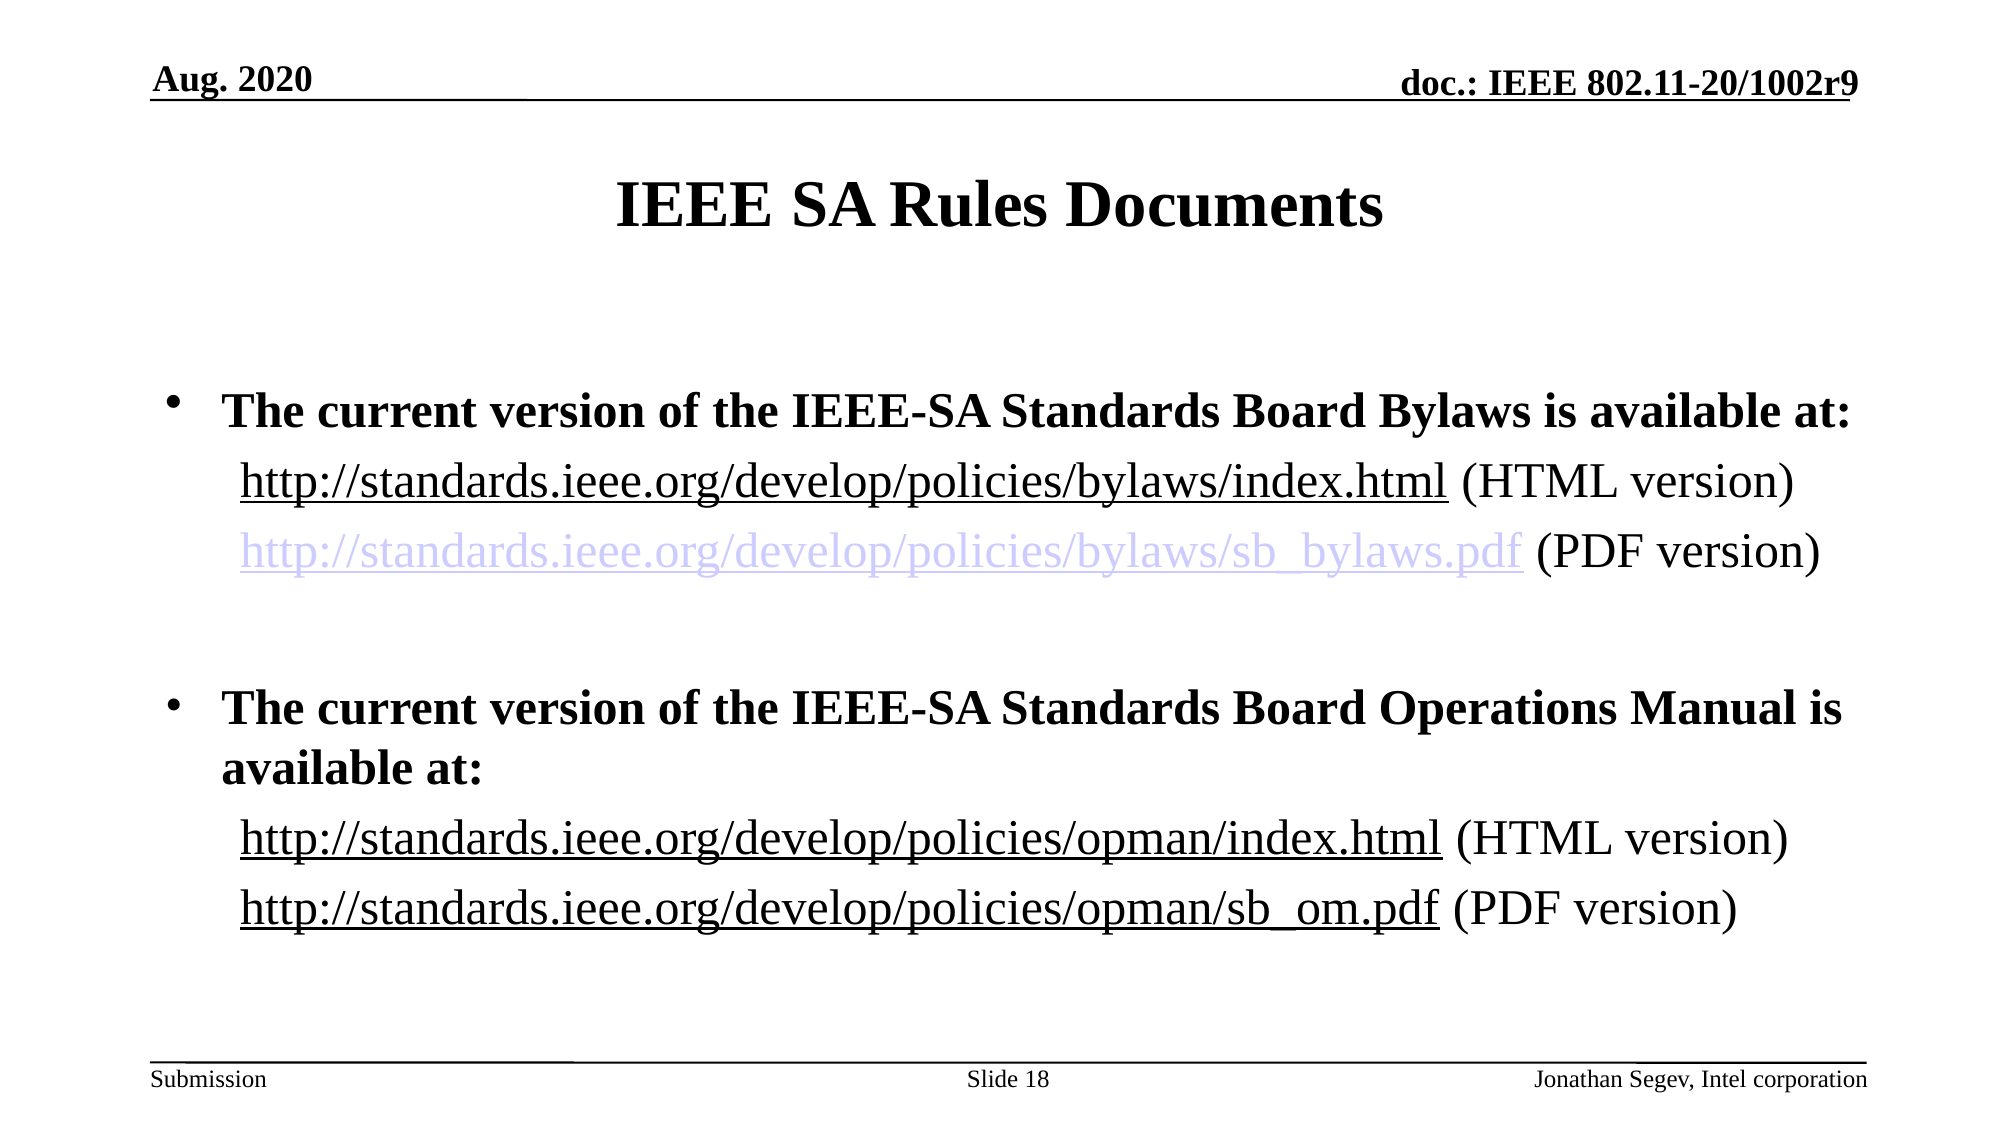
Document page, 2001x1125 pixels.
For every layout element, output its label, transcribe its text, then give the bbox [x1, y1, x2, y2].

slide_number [152, 54, 563, 100]
footer Jonathan Segev, Intel corporation [1171, 1061, 1869, 1093]
list The current version of the IEEE-SA Standards Board Bylaws is available at: http://standards.ieee.org/develop/policies/bylaws/index.html (HTML version) http://standards.ieee.org/develop/policies/bylaws/sb_bylaws.pdf (PDF version) The current version of the IEEE-SA Standards Board Operations Manual is available at: http://standards.ieee.org/develop/policies/opman/index.html (HTML version) http://standards.ieee.org/develop/policies/opman/sb_om.pdf (PDF version) [149, 299, 1922, 1000]
slide_number Slide 18 [950, 1061, 1067, 1123]
title IEEE SA Rules Documents [149, 112, 1850, 288]
